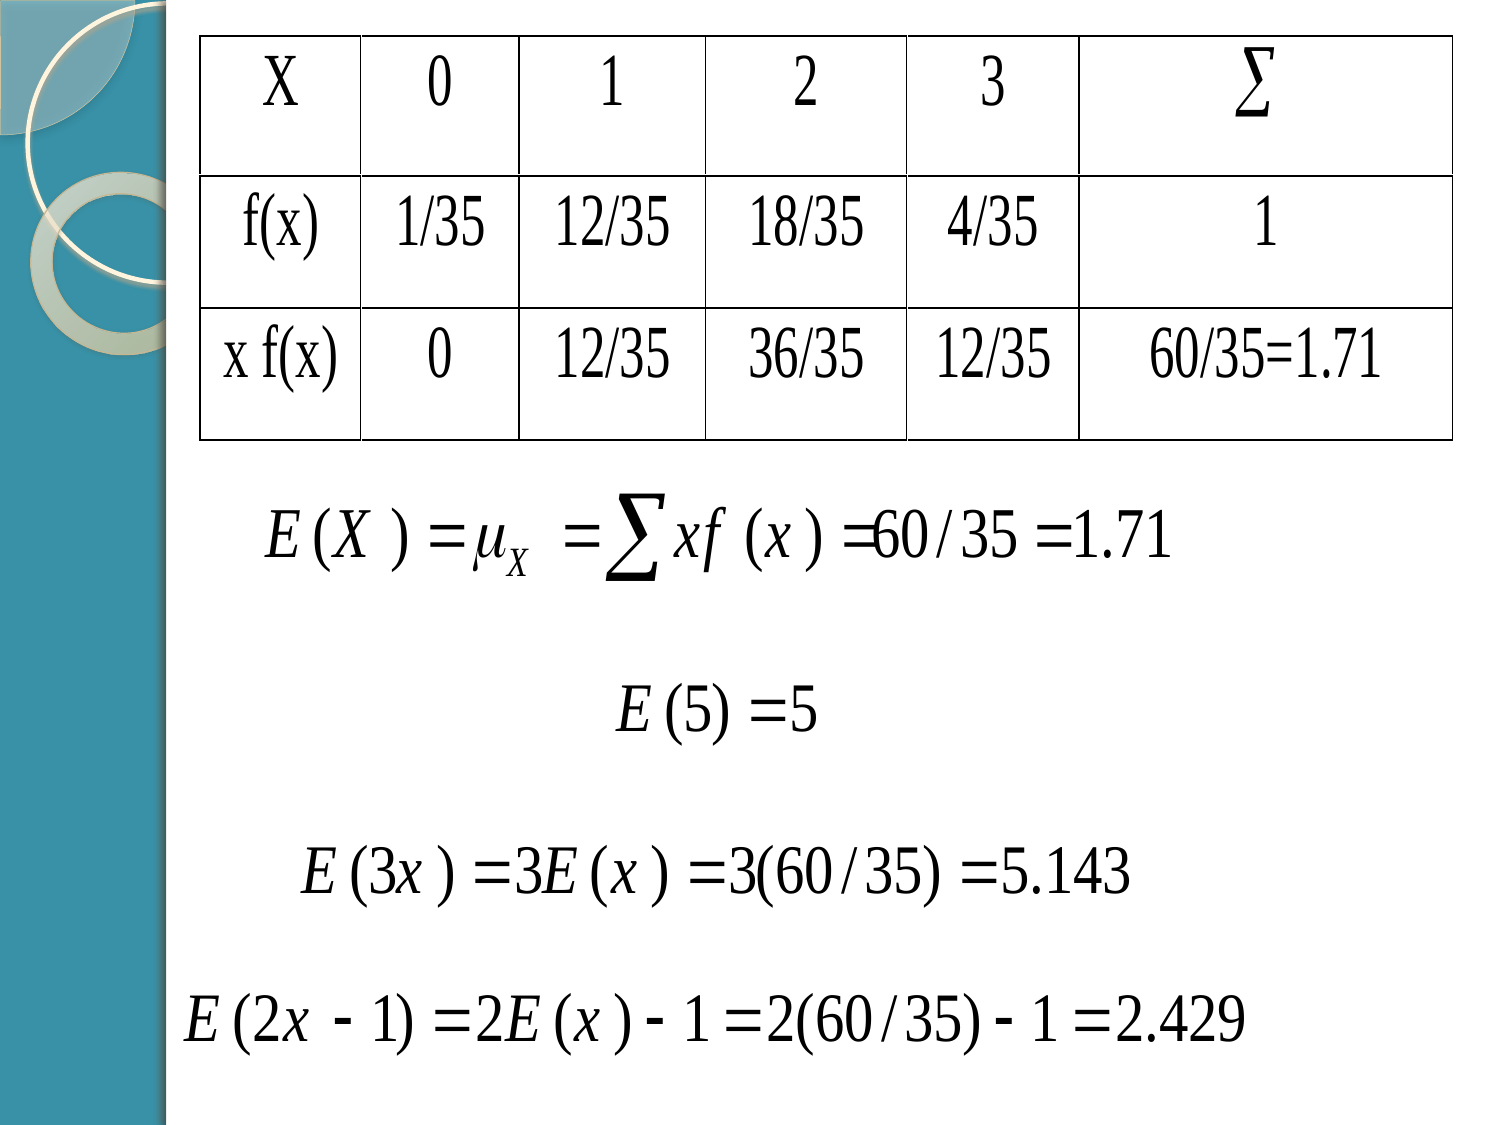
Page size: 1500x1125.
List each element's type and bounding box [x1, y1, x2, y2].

text_box [0, 480, 1500, 1070]
text_box [198, 34, 1500, 476]
